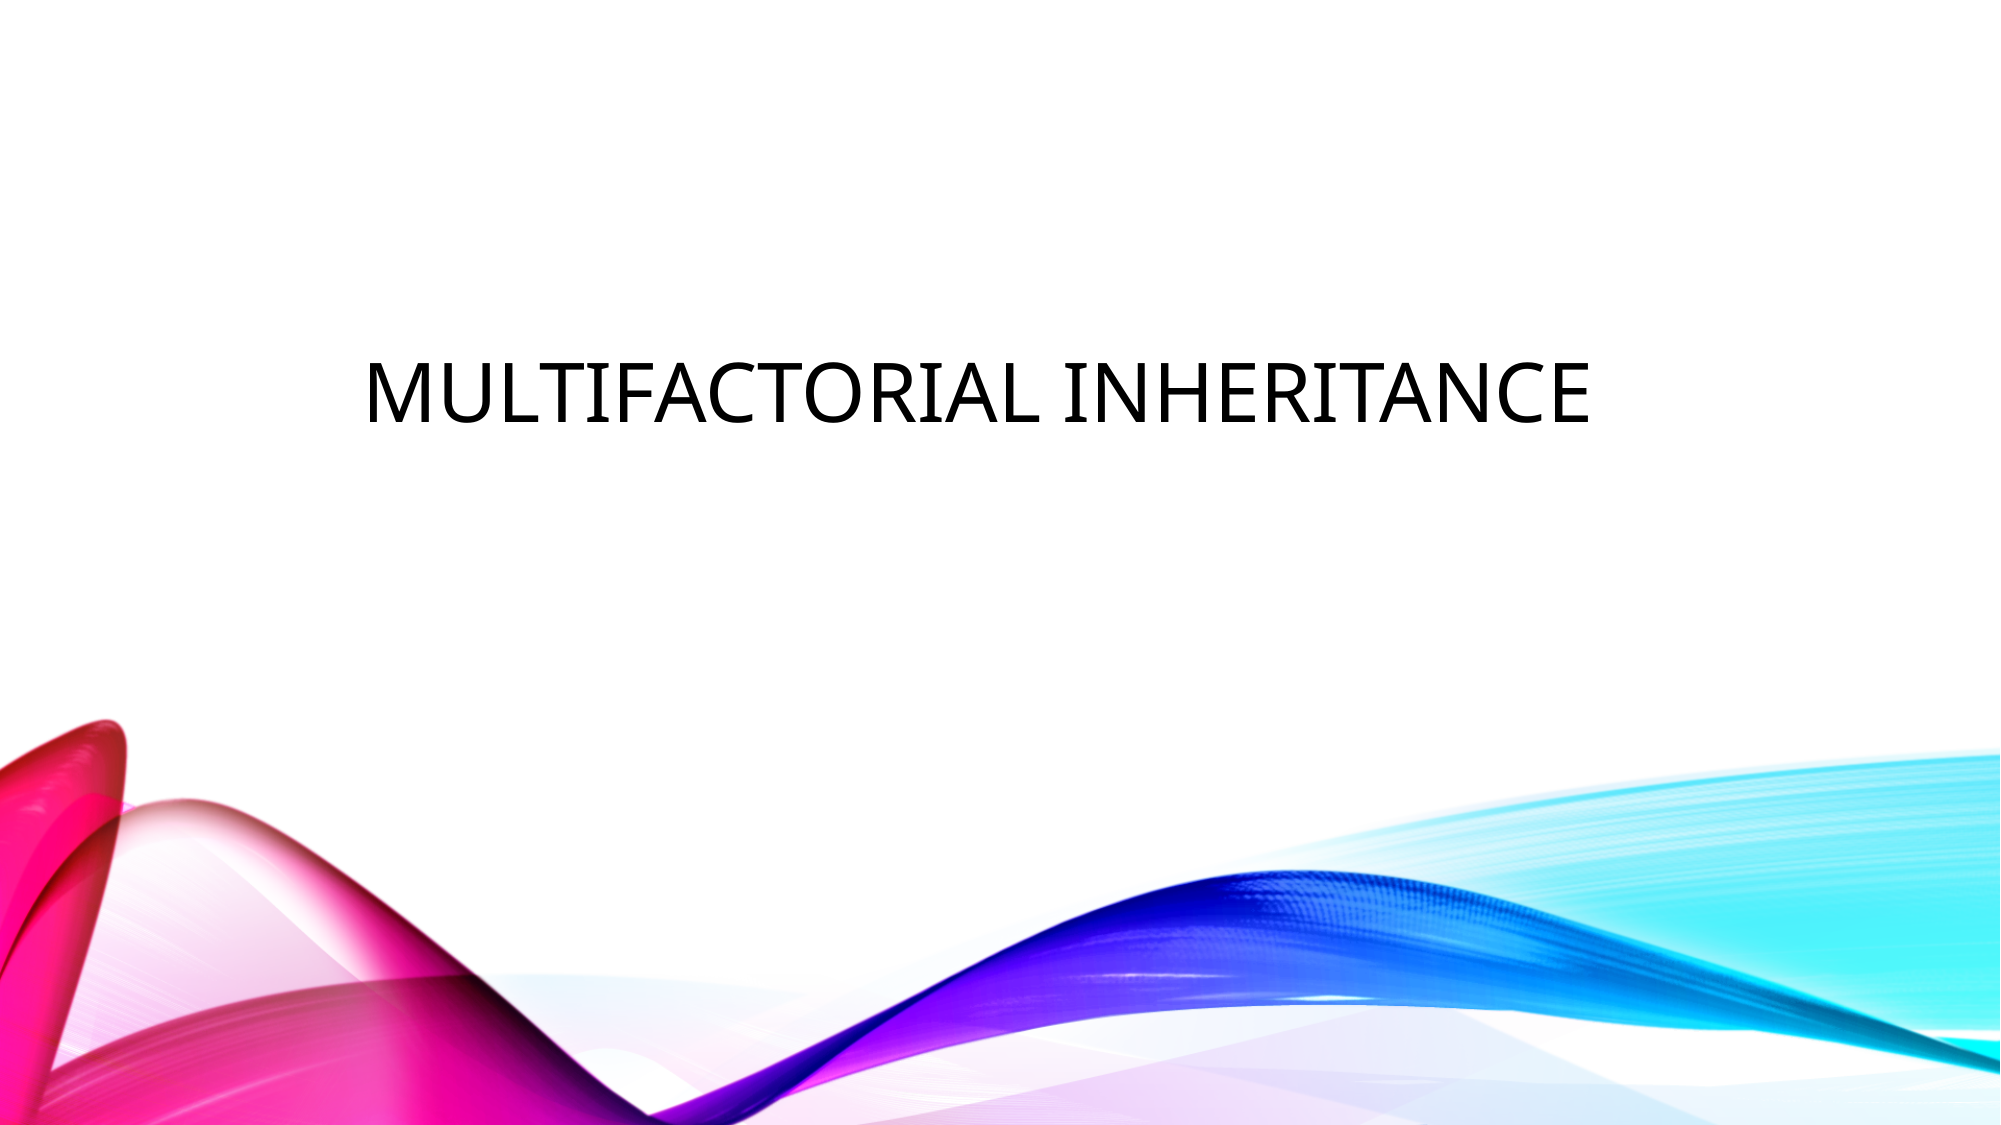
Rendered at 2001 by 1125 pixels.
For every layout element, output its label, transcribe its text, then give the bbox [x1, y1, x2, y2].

picture [1795, 1003, 1806, 1008]
picture [0, 717, 2000, 1125]
title Multifactorial inheritance [302, 343, 1655, 448]
